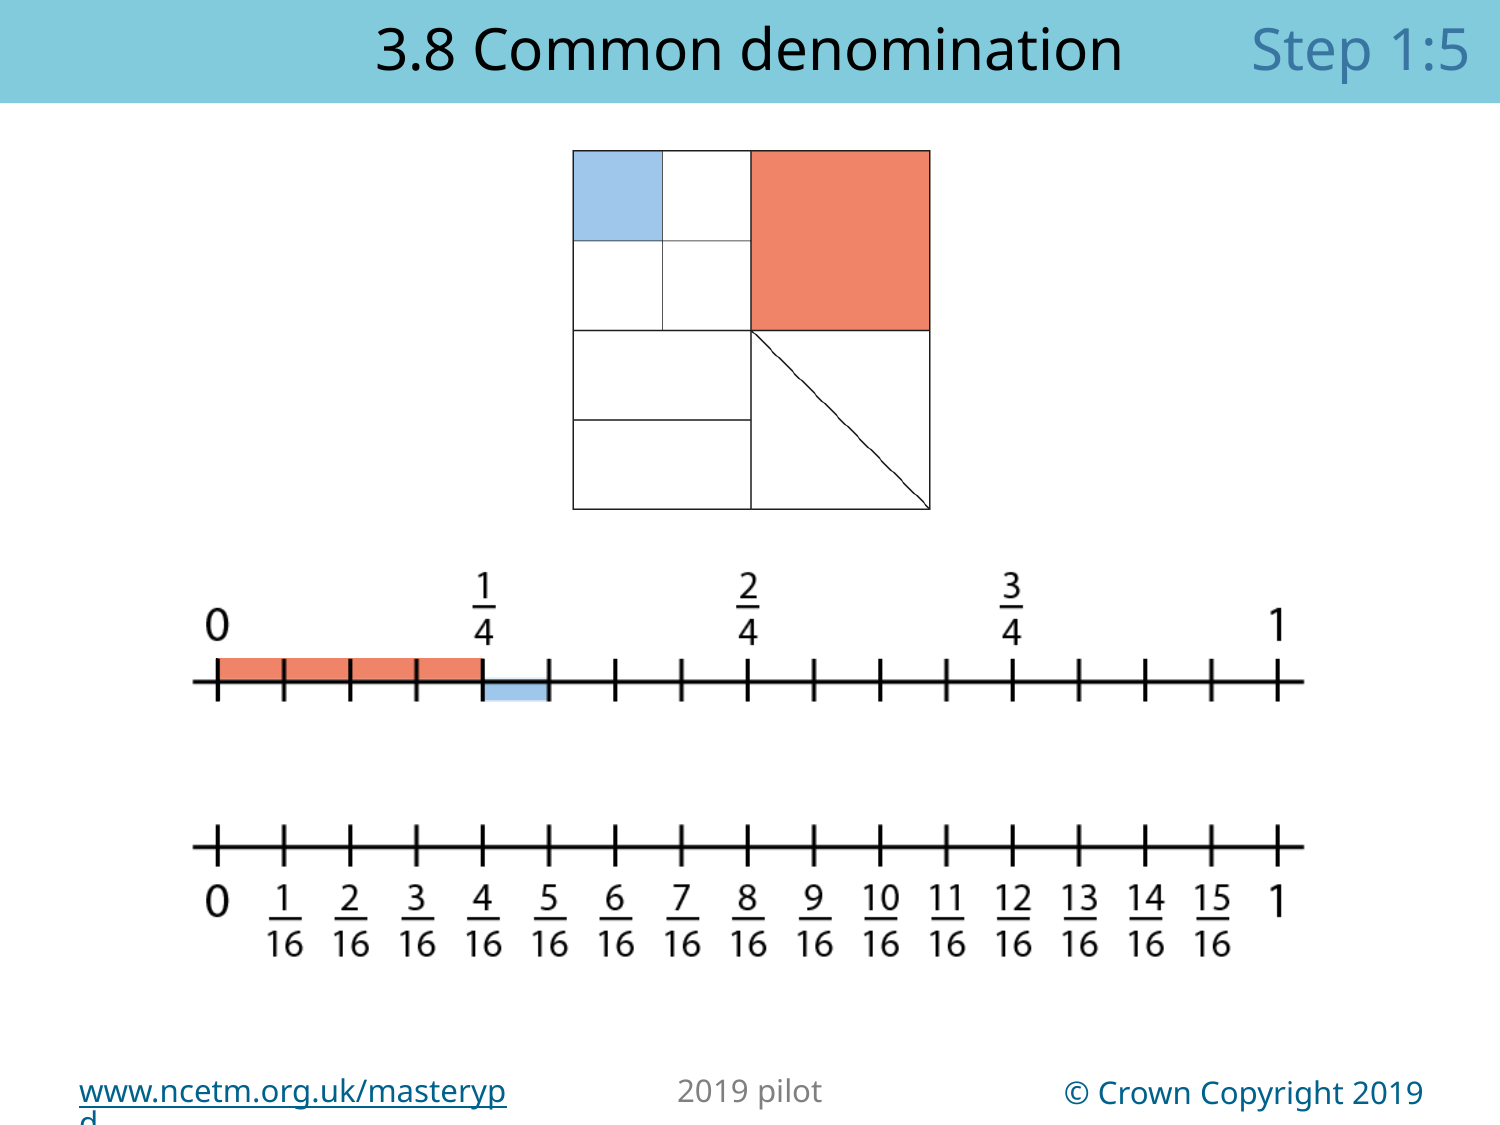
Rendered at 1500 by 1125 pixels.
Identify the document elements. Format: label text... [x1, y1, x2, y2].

picture [190, 564, 1310, 721]
picture [190, 744, 1310, 995]
picture [358, 150, 1142, 541]
list Step 1:5 [0, 0, 1500, 104]
